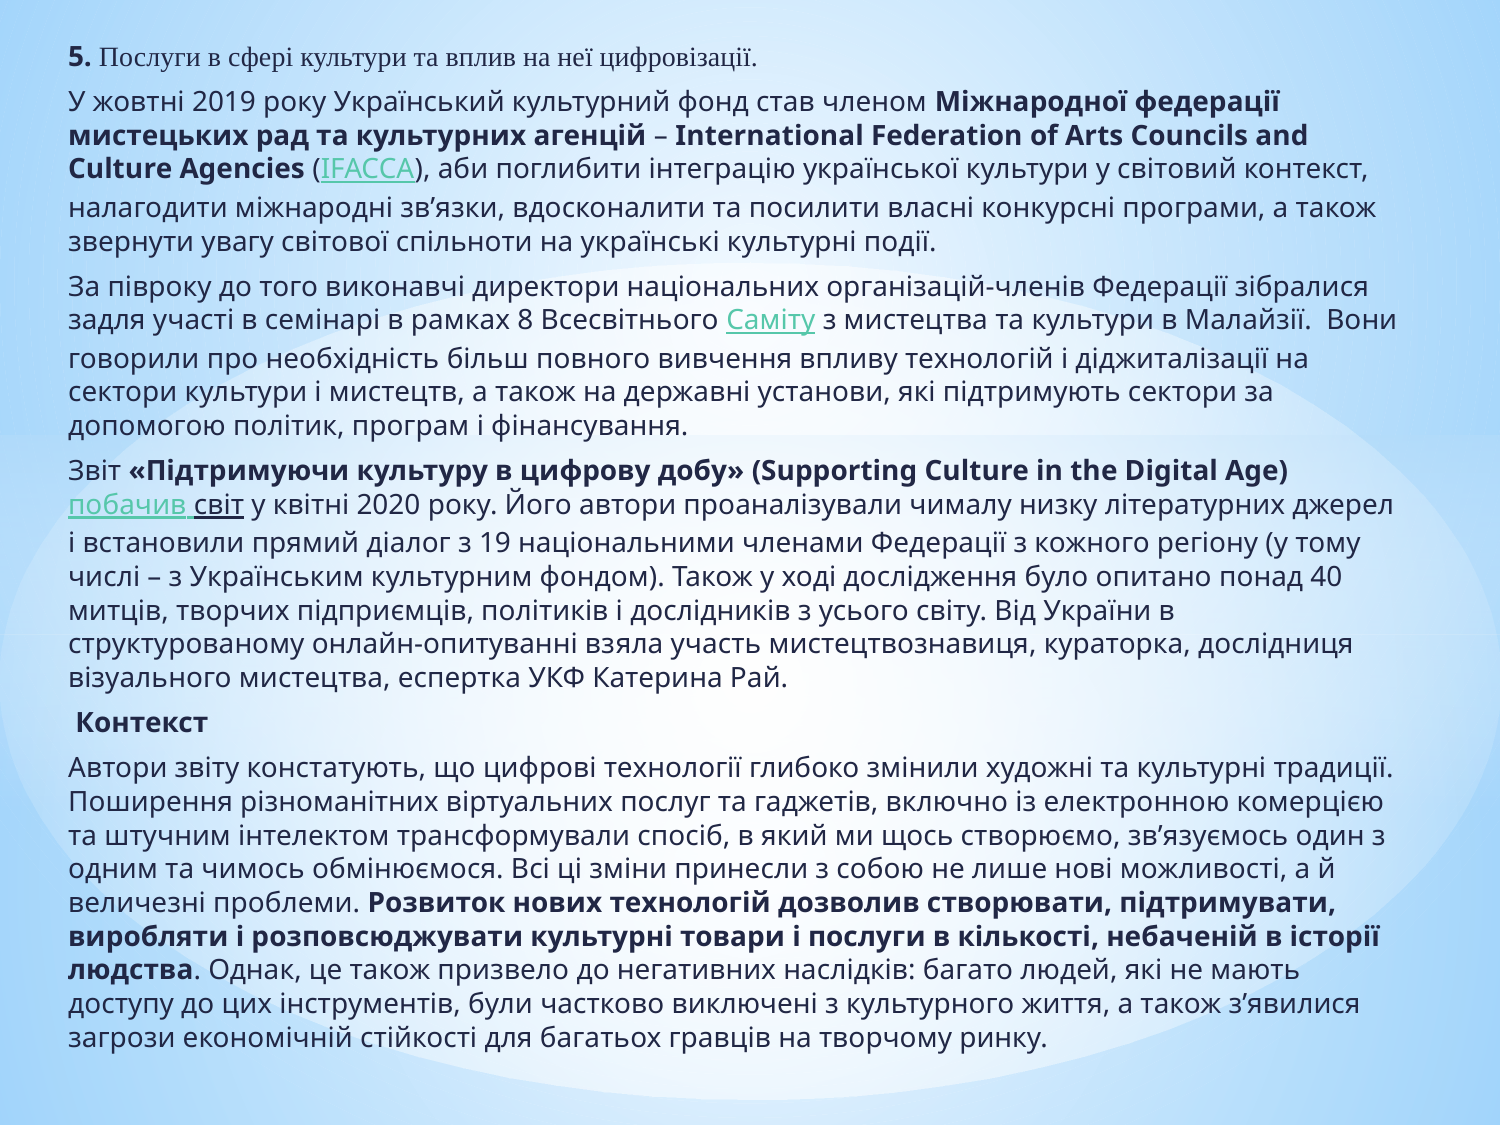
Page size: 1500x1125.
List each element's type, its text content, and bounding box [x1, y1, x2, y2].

subtitle 5. Послуги в сфері культури та вплив на неї цифровізації. У жовтні 2019 року Український культурний фонд став членом Міжнародної федерації мистецьких рад та культурних агенцій – International Federation of Arts Councils and Culture Agencies (IFACCA), аби поглибити інтеграцію української культури у світовий контекст, налагодити міжнародні зв’язки, вдосконалити та посилити власні конкурсні програми, а також звернути увагу світової спільноти на українські культурні події. За півроку до того виконавчі директори національних організацій-членів Федерації зібралися задля участі в семінарі в рамках 8 Всесвітнього Саміту з мистецтва та культури в Малайзії. Вони говорили про необхідність більш повного вивчення впливу технологій і діджиталізації на сектори культури і мистецтв, а також на державні установи, які підтримують сектори за допомогою політик, програм і фінансування. Звіт «Підтримуючи культуру в цифрову добу» (Supporting Culture in the Digital Age) побачив світ у квітні 2020 року. Його автори проаналізували чималу низку літературних джерел і встановили прямий діалог з 19 національними членами Федерації з кожного регіону (у тому числі – з Українським культурним фондом). Також у ході дослідження було опитано понад 40 митців, творчих підприємців, політиків і дослідників з усього світу. Від України в структурованому онлайн-опитуванні взяла участь мистецтвознавиця, кураторка, дослідниця візуального мистецтва, еспертка УКФ Катерина Рай. Контекст Автори звіту констатують, що цифрові технології глибоко змінили художні та культурні традиції. Поширення різноманітних віртуальних послуг та гаджетів, включно із електронною комерцією та штучним інтелектом трансформували спосіб, в який ми щось створюємо, зв’язуємось один з одним та чимось обмінюємося. Всі ці зміни принесли з собою не лише нові можливості, а й величезні проблеми. Розвиток нових технологій дозволив створювати, підтримувати, виробляти і розповсюджувати культурні товари і послуги в кількості, небаченій в історії людства. Однак, це також призвело до негативних наслідків: багато людей, які не мають доступу до цих інструментів, були частково виключені з культурного життя, а також з’явилися загрози економічній стійкості для багатьох гравців на творчому ринку. [53, 30, 1424, 1071]
